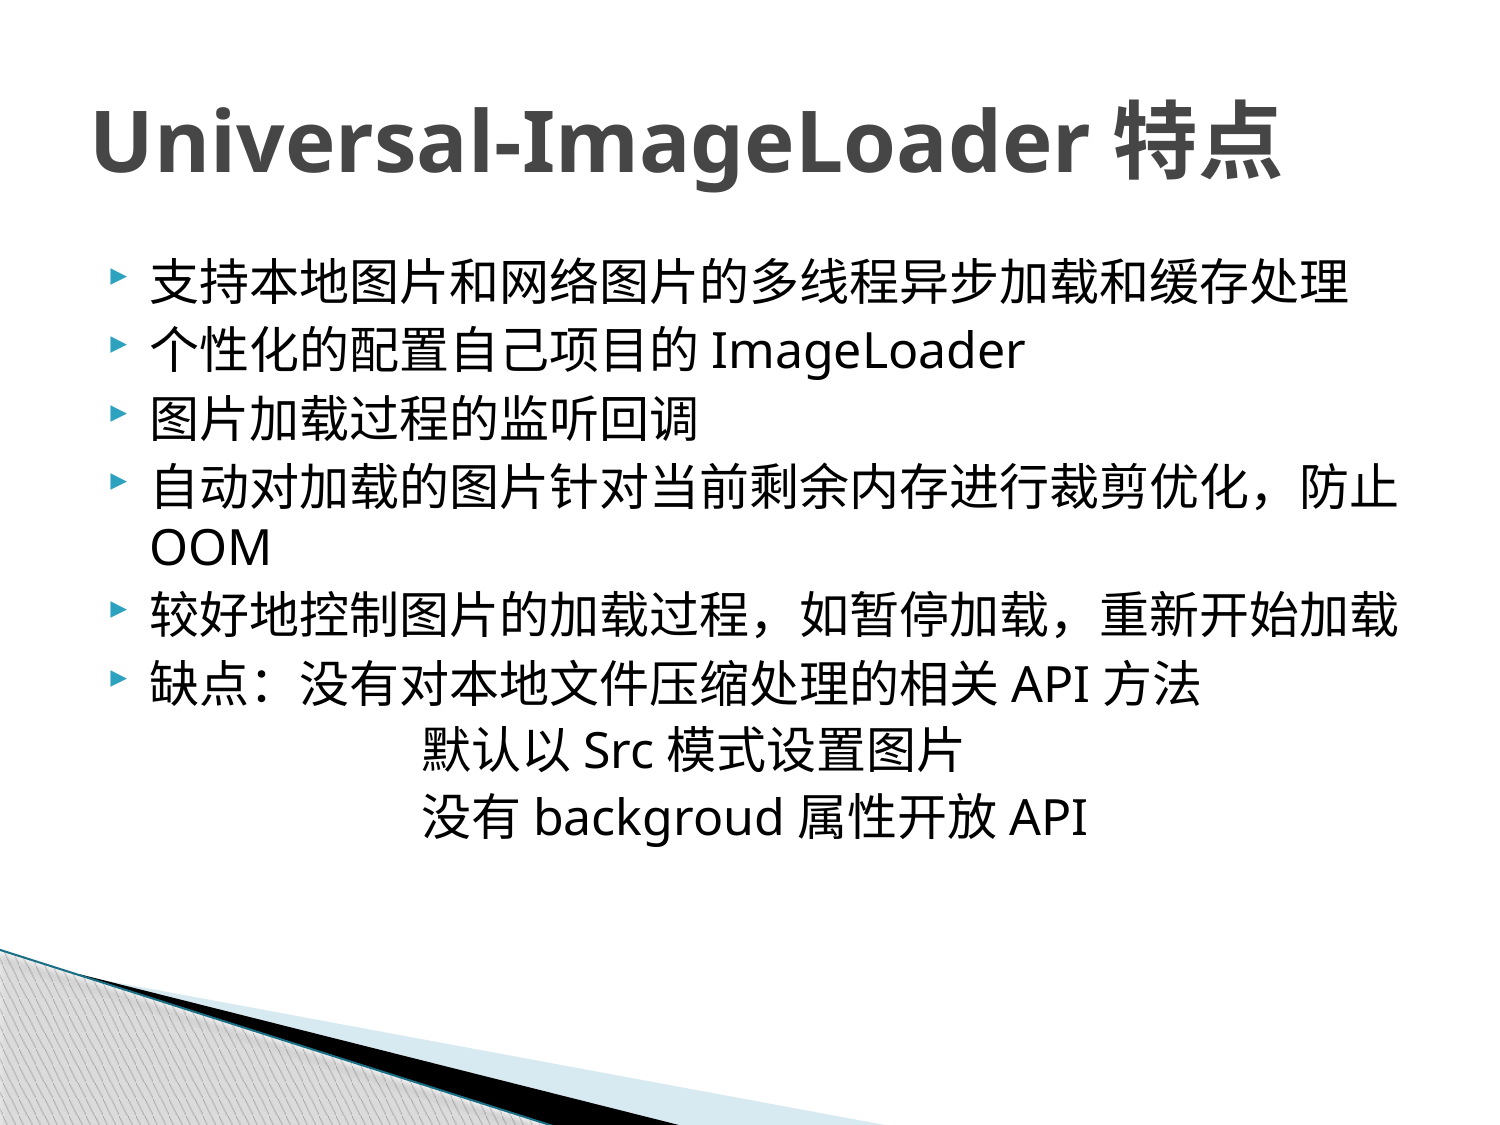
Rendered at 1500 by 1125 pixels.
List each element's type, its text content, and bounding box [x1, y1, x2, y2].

title Universal-ImageLoader特点 [75, 45, 1425, 233]
list 支持本地图片和网络图片的多线程异步加载和缓存处理 个性化的配置自己项目的ImageLoader 图片加载过程的监听回调 自动对加载的图片针对当前剩余内存进行裁剪优化，防止OOM 较好地控制图片的加载过程，如暂停加载，重新开始加载 缺点：没有对本地文件压缩处理的相关API方法 默认以Src模式设置图片 没有backgroud属性开放API [75, 243, 1425, 986]
